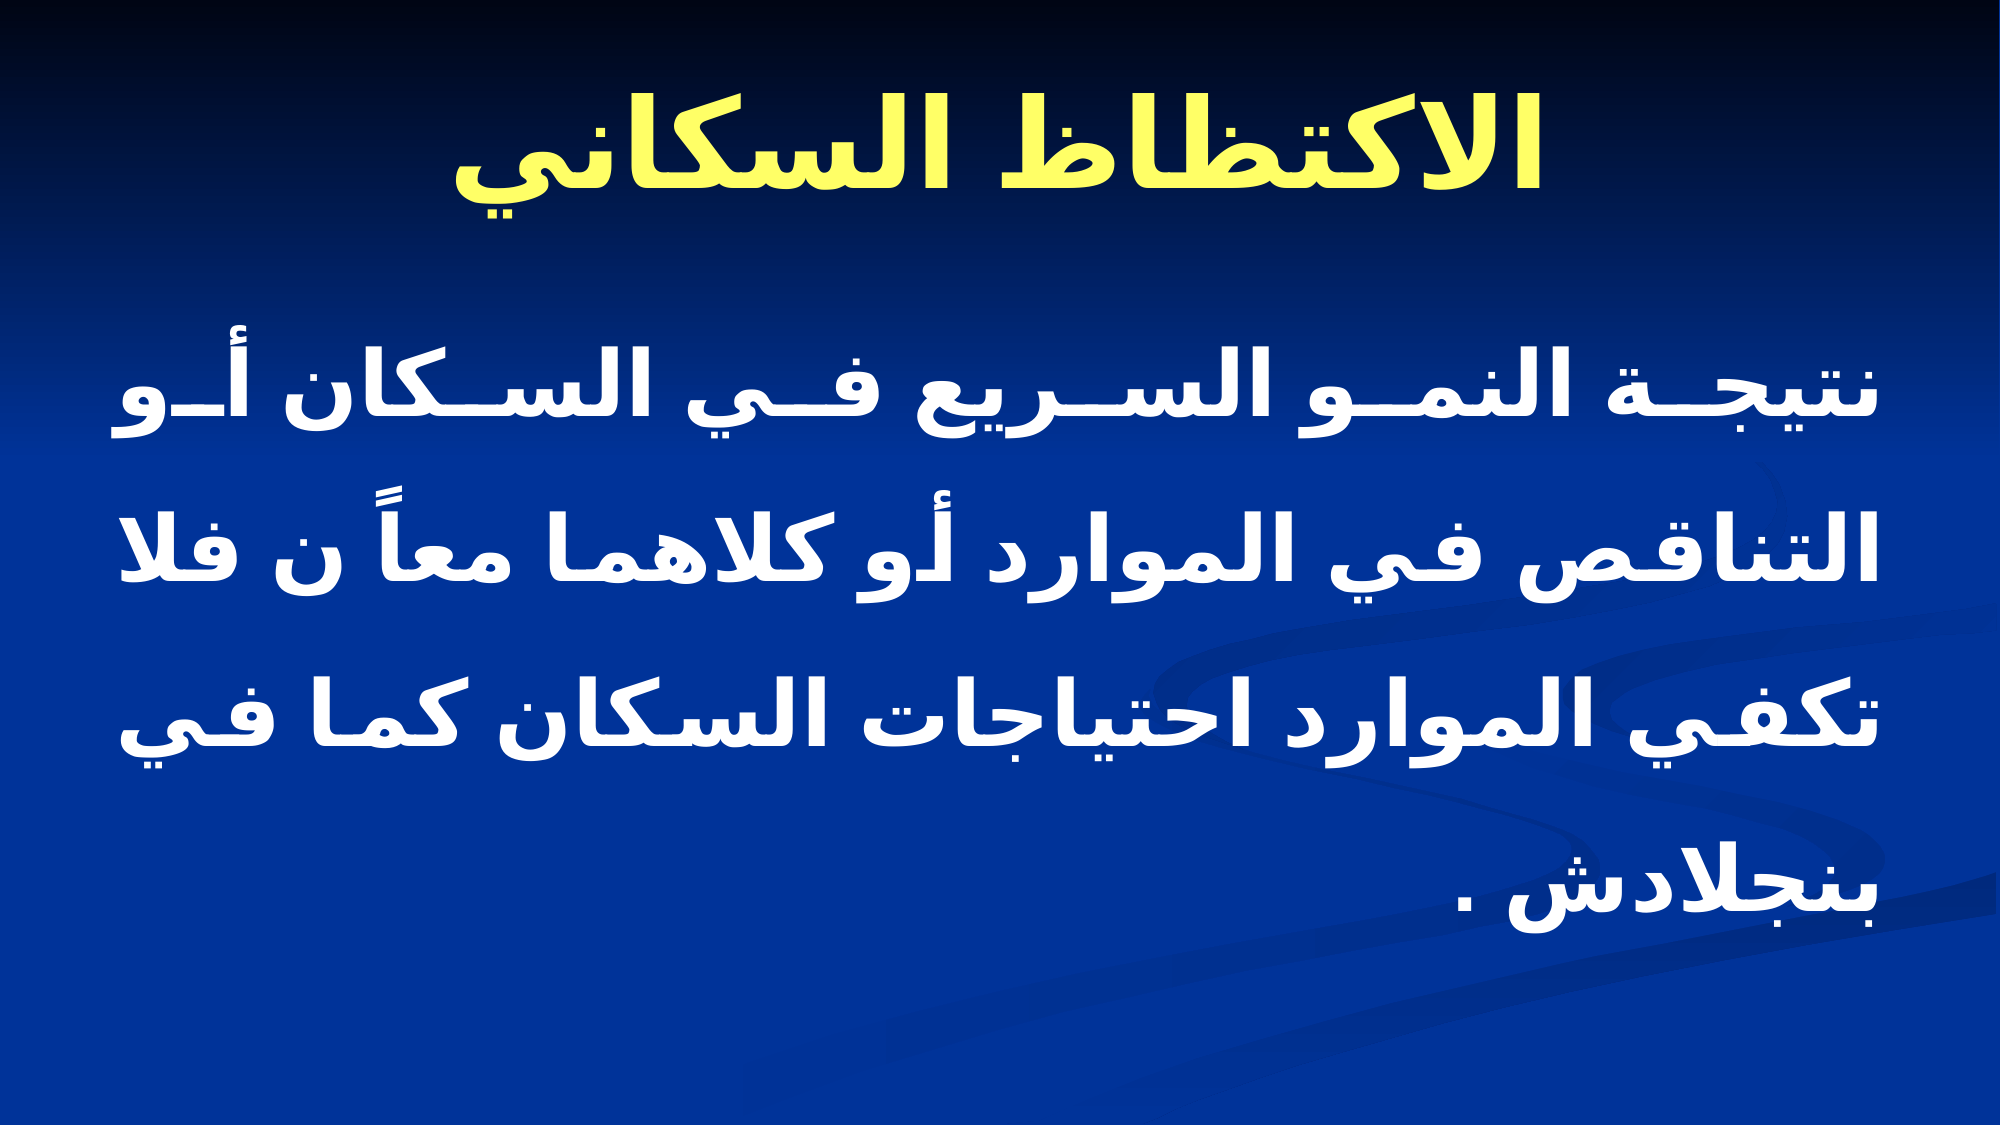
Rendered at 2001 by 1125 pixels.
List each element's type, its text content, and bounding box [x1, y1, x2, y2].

title الاكتظاظ السكاني [99, 45, 1900, 233]
list نتيجة النمو السريع في السكان أو التناقص في الموارد أو كلاهما معاً ن فلا تكفي الموارد احتياجات السكان كما في بنجلادش . [99, 262, 1900, 1005]
